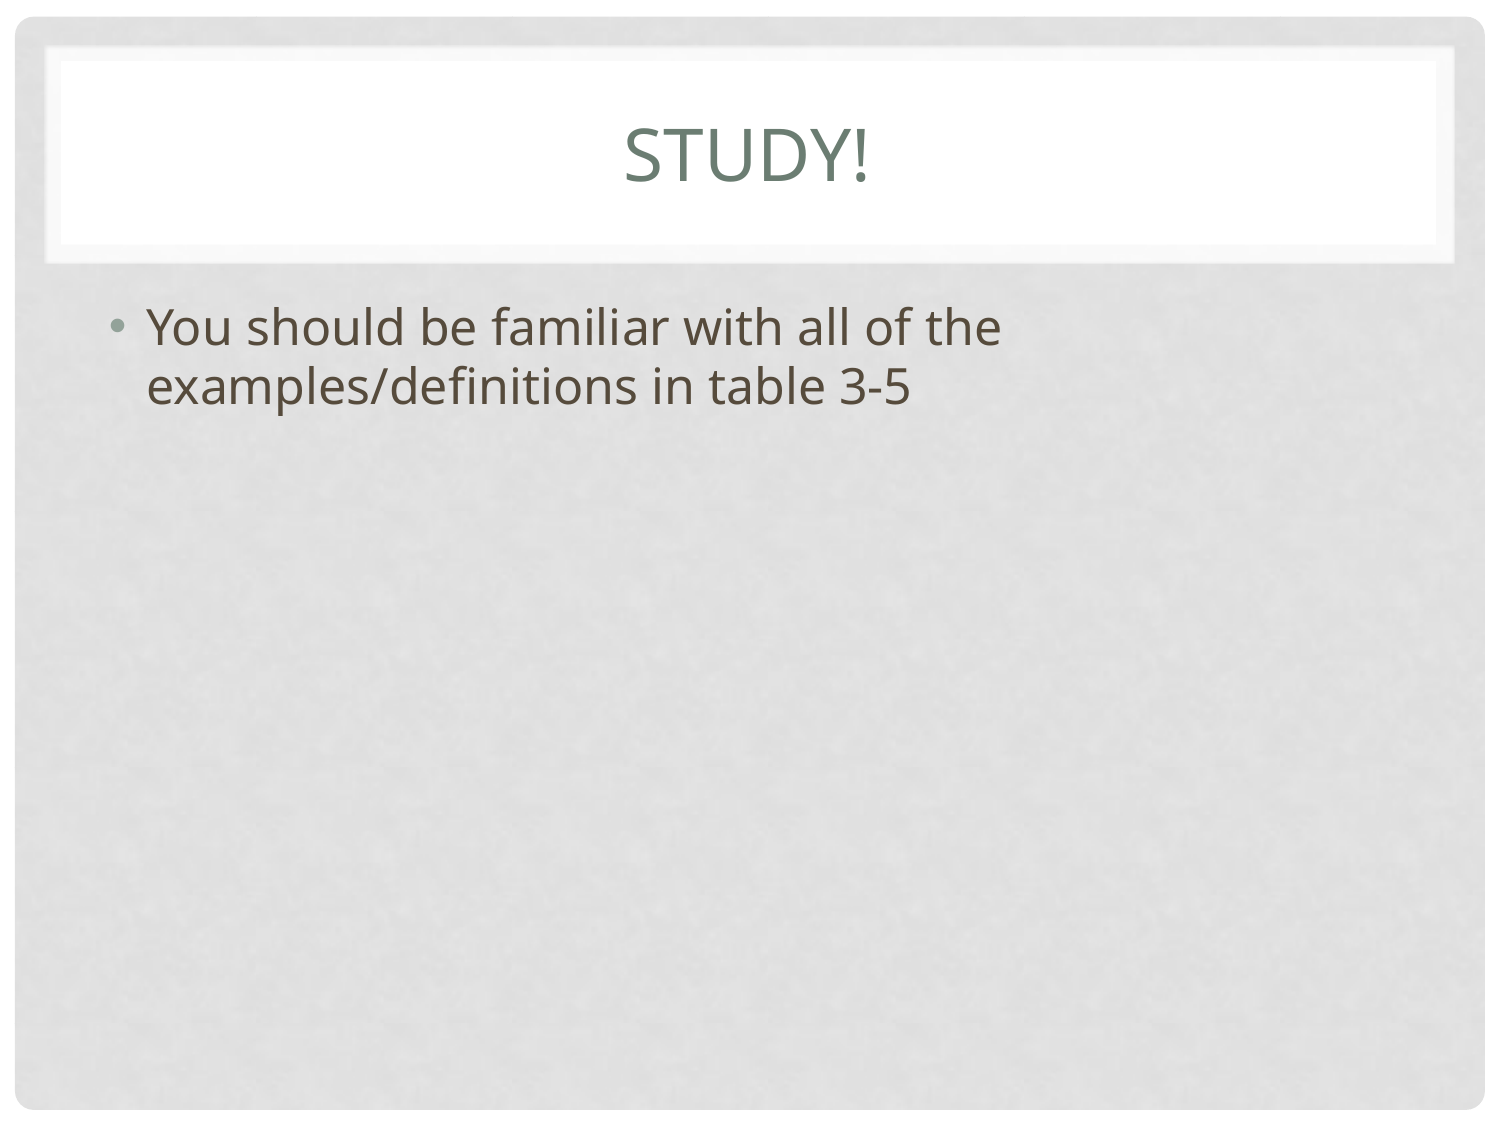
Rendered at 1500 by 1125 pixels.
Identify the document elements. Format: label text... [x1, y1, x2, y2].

list You should be familiar with all of the examples/definitions in table 3-5 [75, 287, 1425, 1005]
title Study! [69, 66, 1425, 238]
